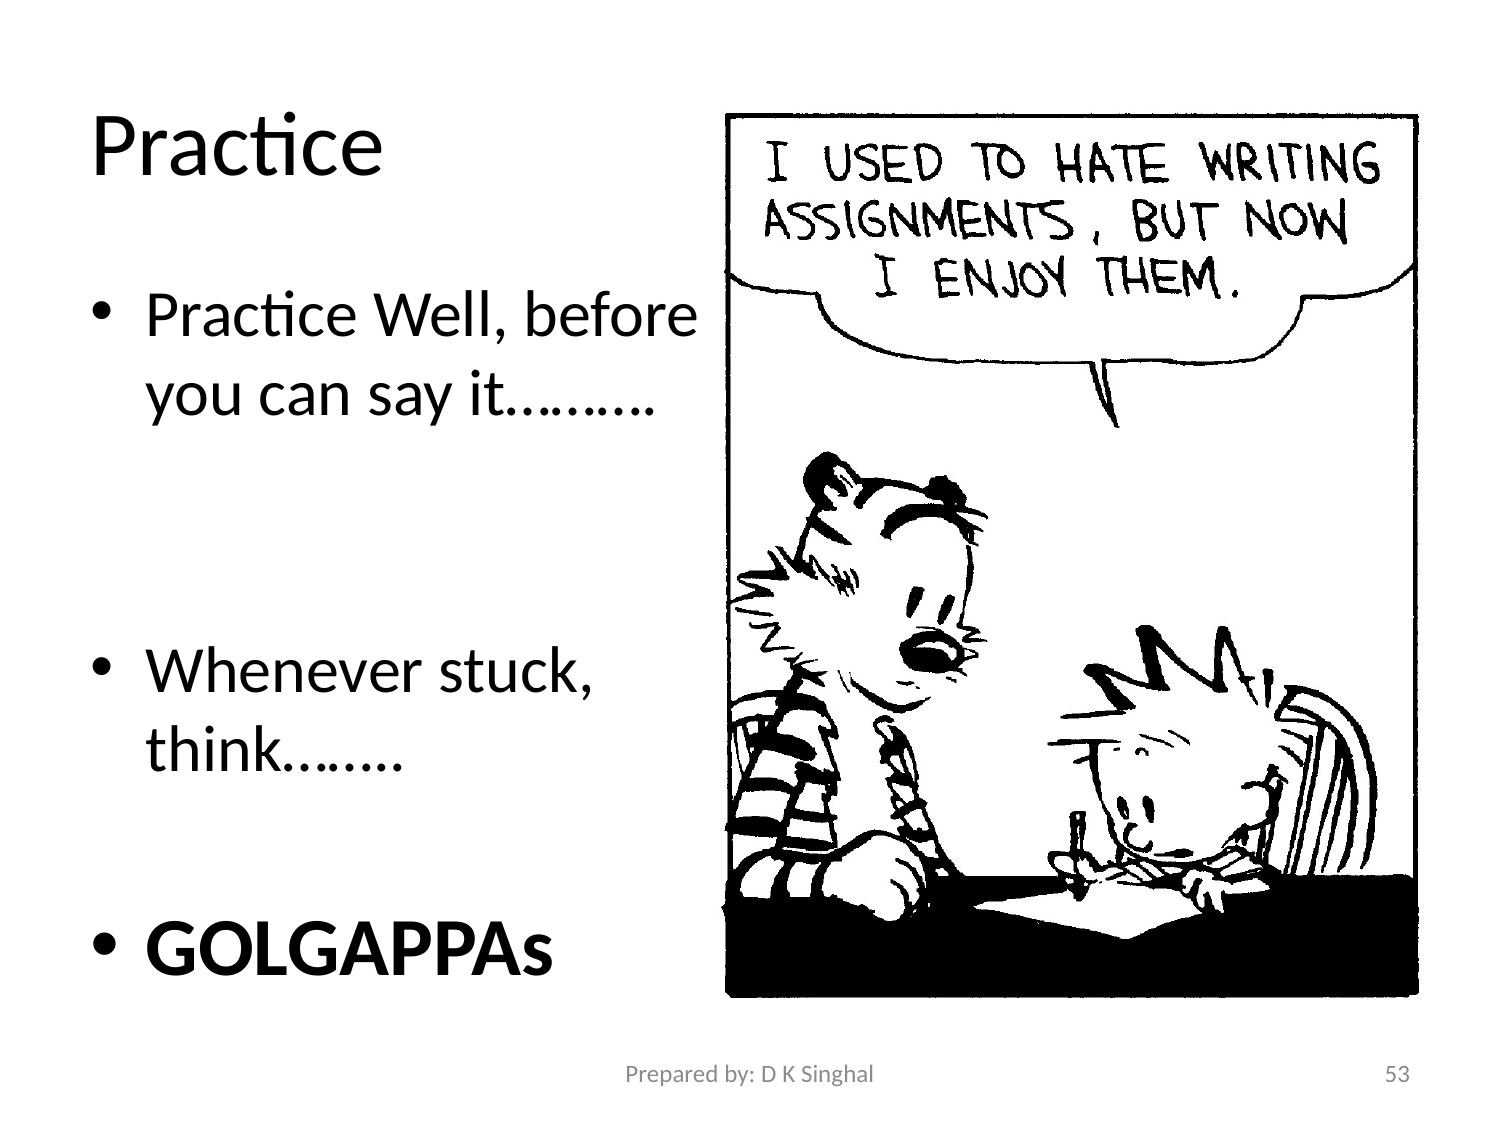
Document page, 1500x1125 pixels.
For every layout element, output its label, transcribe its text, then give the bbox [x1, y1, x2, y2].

slide_number 53 [1074, 1042, 1425, 1103]
footer Prepared by: D K Singhal [512, 1042, 988, 1103]
picture [712, 104, 1425, 1006]
title Practice [75, 45, 1425, 233]
list Practice Well, before you can say it………. Whenever stuck, think…….. GOLGAPPAs [75, 262, 707, 1005]
